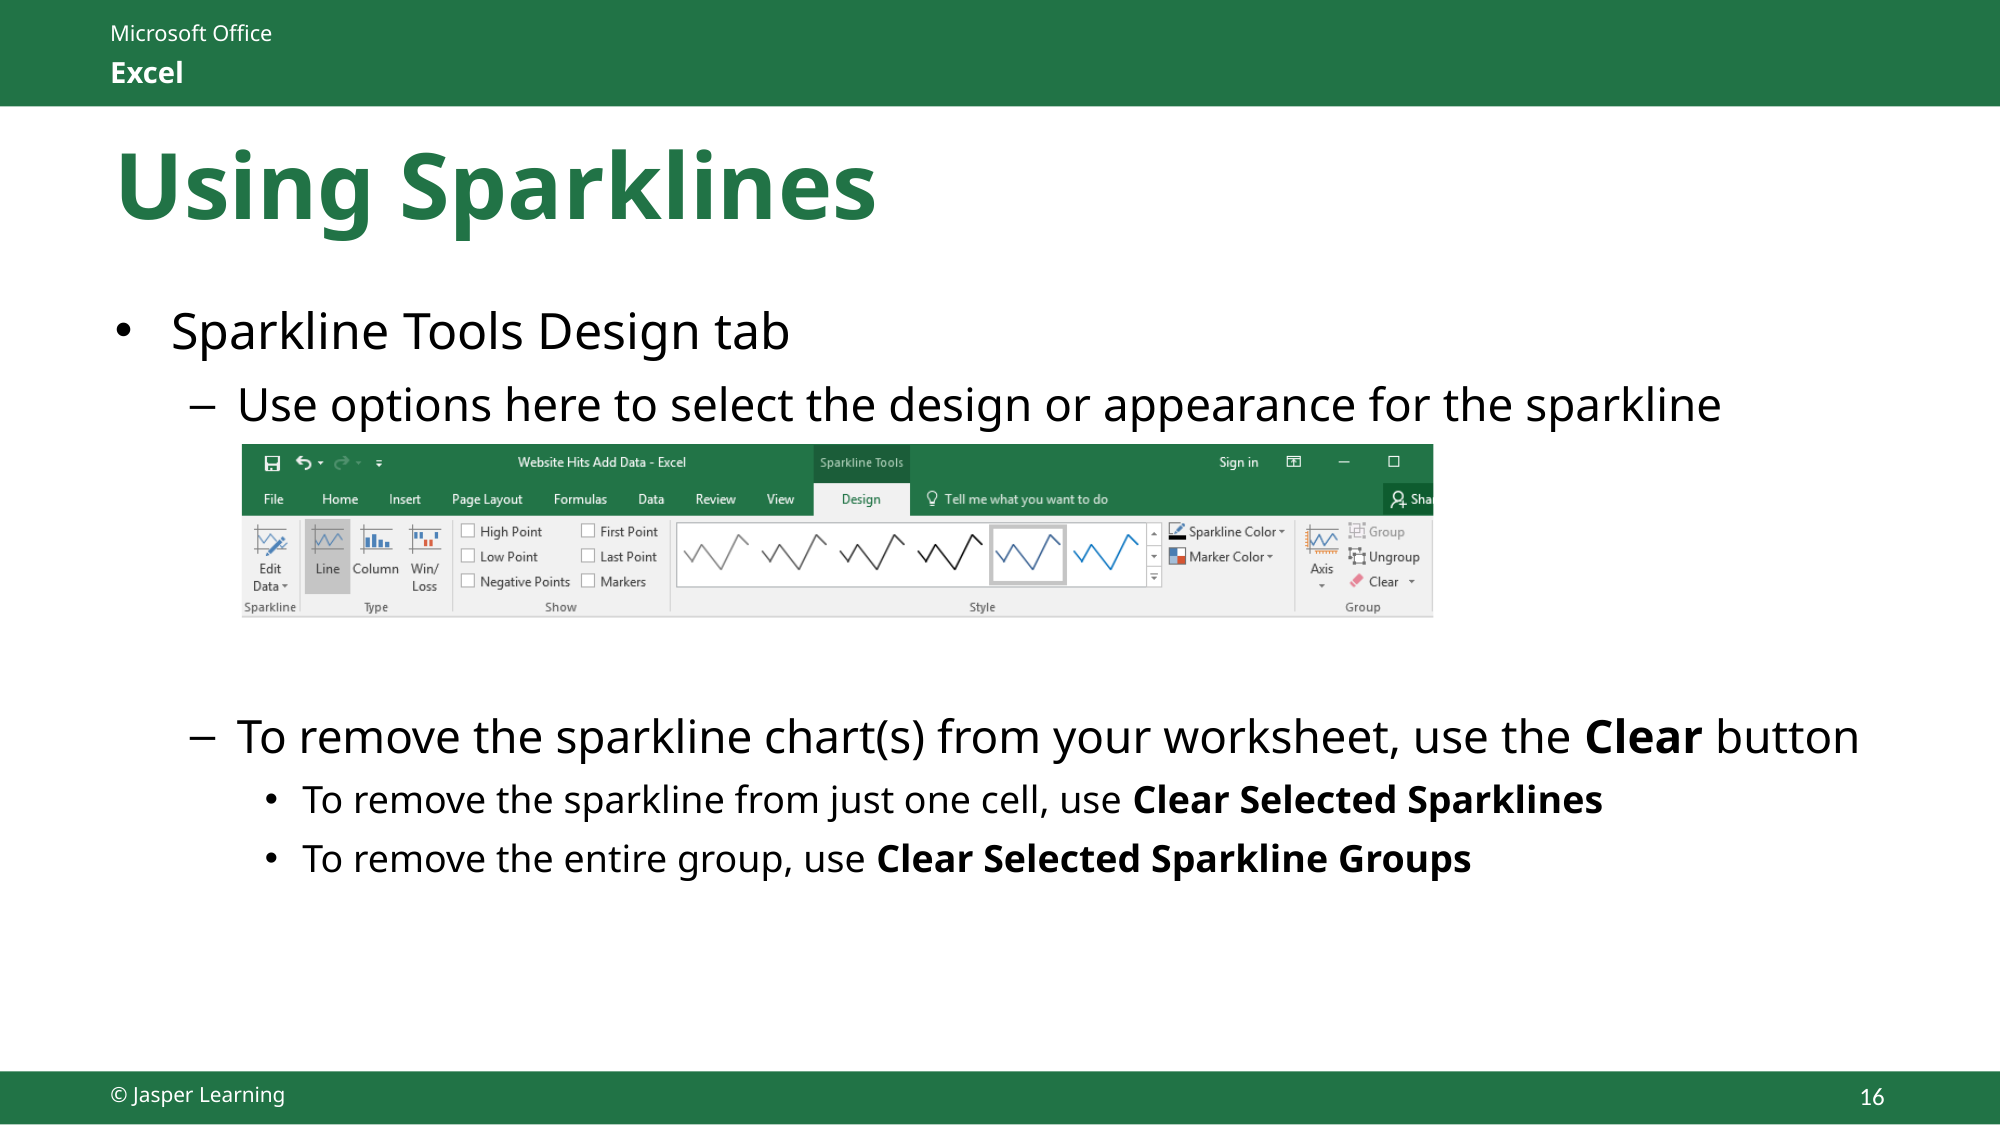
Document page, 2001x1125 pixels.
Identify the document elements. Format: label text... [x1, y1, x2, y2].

list Sparkline Tools Design tab Use options here to select the design or appearance for the sparkline To remove the sparkline chart(s) from your worksheet, use the Clear button To remove the sparkline from just one cell, use Clear Selected Sparklines To remove the entire group, use Clear Selected Sparkline Groups [99, 283, 1900, 1026]
slide_number 16 [1433, 1065, 1900, 1125]
title Using Sparklines [99, 118, 1866, 248]
picture [241, 444, 1434, 618]
footer © Jasper Learning [95, 1065, 729, 1125]
